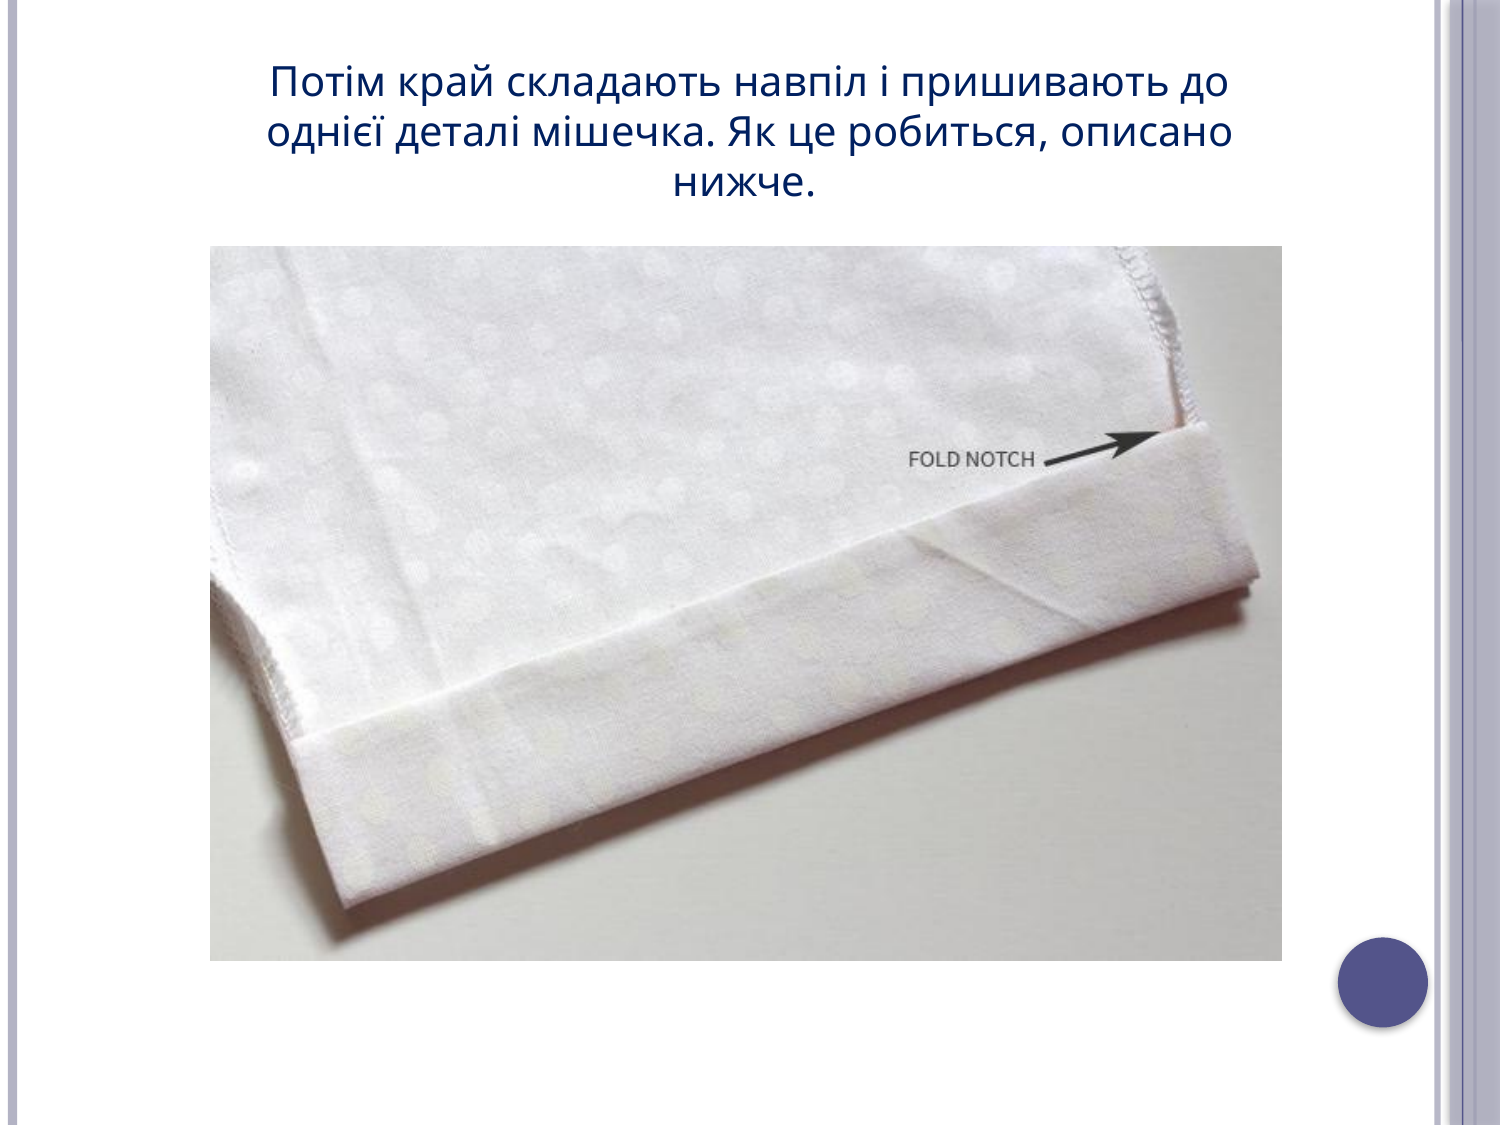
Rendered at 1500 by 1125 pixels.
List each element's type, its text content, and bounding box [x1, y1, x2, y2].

picture [210, 245, 1282, 961]
text_box Потім край складають навпіл і пришивають до однієї деталі мішечка. Як це робиться, описано нижче. [199, 46, 1301, 212]
